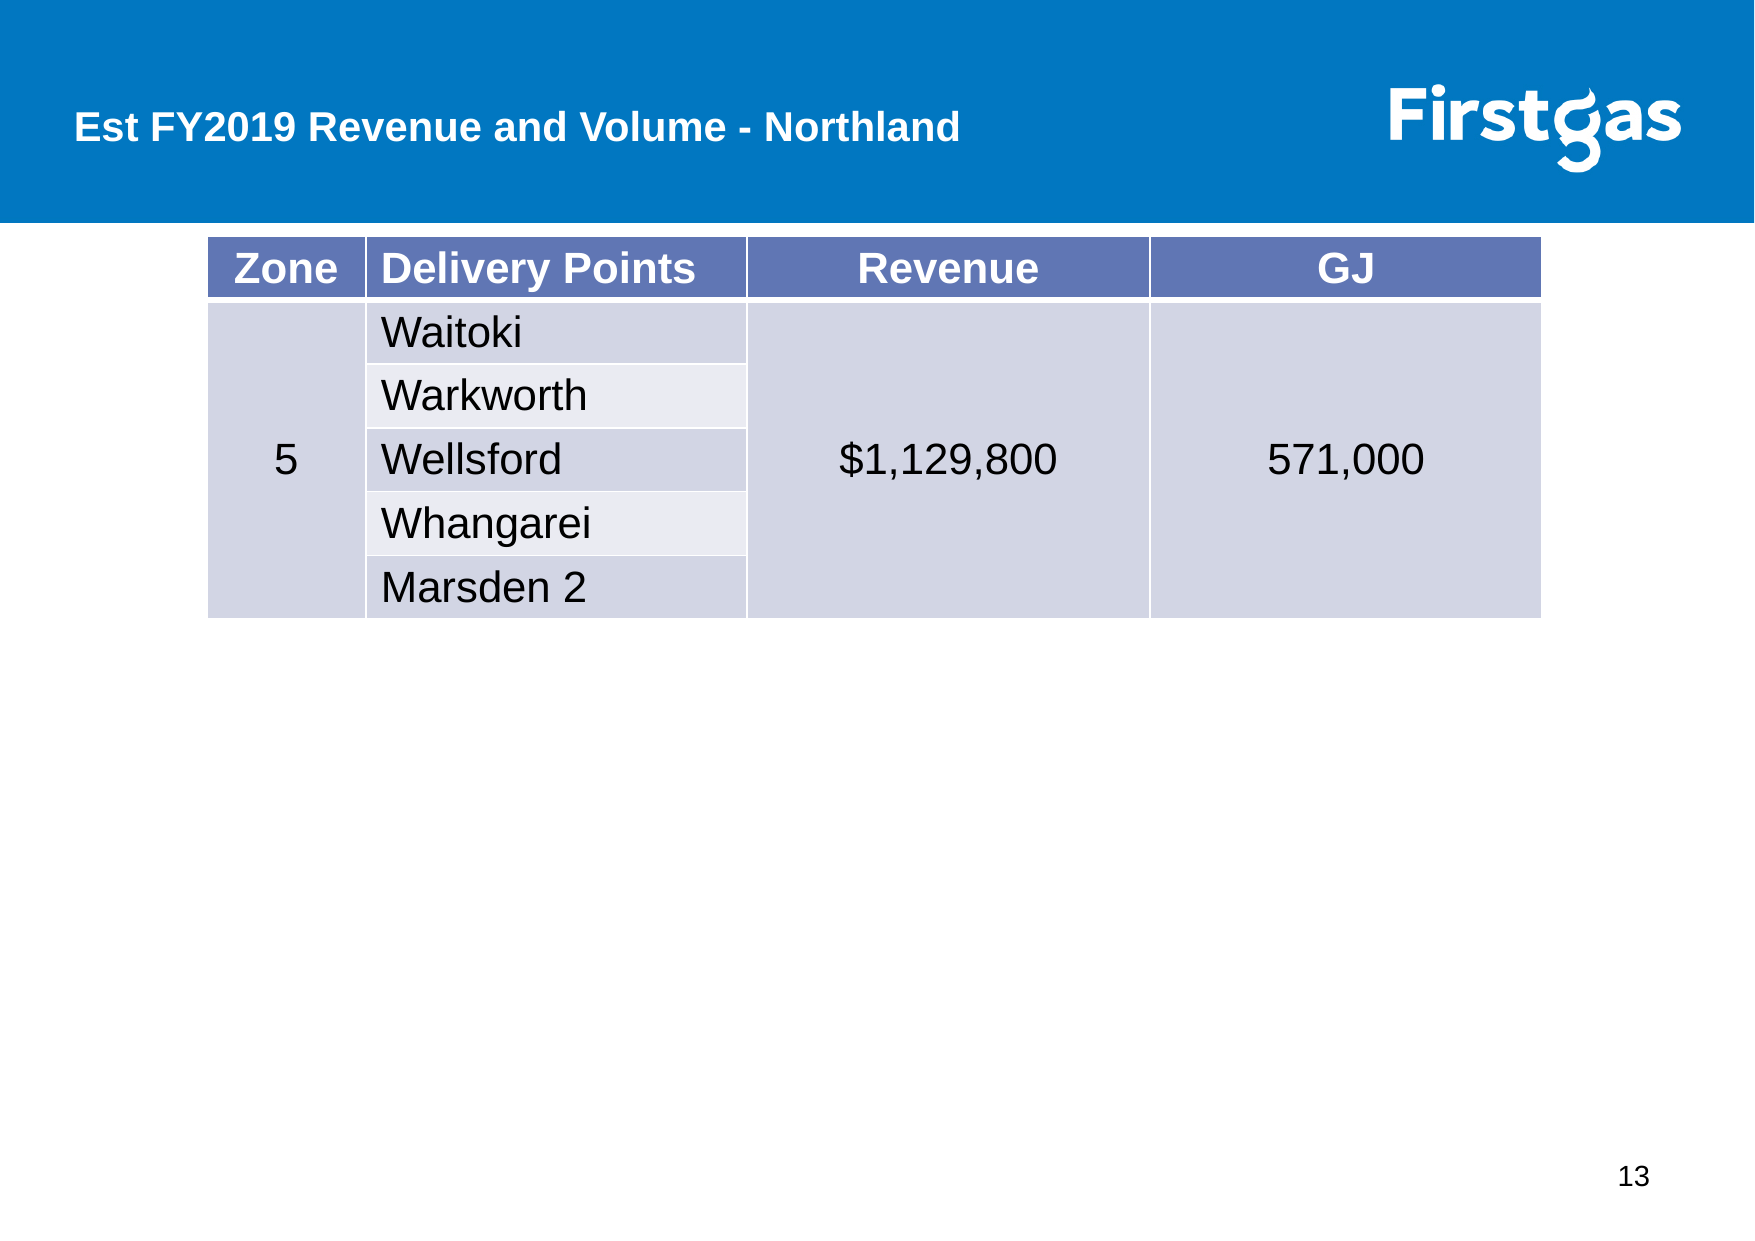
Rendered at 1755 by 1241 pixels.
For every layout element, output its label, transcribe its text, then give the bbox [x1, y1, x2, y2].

table_cell 5 [208, 303, 365, 618]
table_cell $1,129,800 [748, 303, 1149, 618]
picture [0, 0, 1755, 1241]
slide_number 13 [1257, 1149, 1667, 1216]
table_cell Waitoki [367, 303, 746, 363]
table_cell Wellsford [367, 429, 746, 491]
table_header Delivery Points [367, 237, 746, 297]
text_box Est FY2019 Revenue and Volume - Northland [73, 78, 1350, 148]
table_cell Warkworth [367, 365, 746, 427]
table_cell 571,000 [1151, 303, 1541, 618]
table_cell Whangarei [367, 492, 746, 555]
table_header Revenue [748, 237, 1149, 297]
table_header Zone [208, 237, 365, 297]
table_cell Marsden 2 [367, 556, 746, 618]
table_header GJ [1151, 237, 1541, 297]
